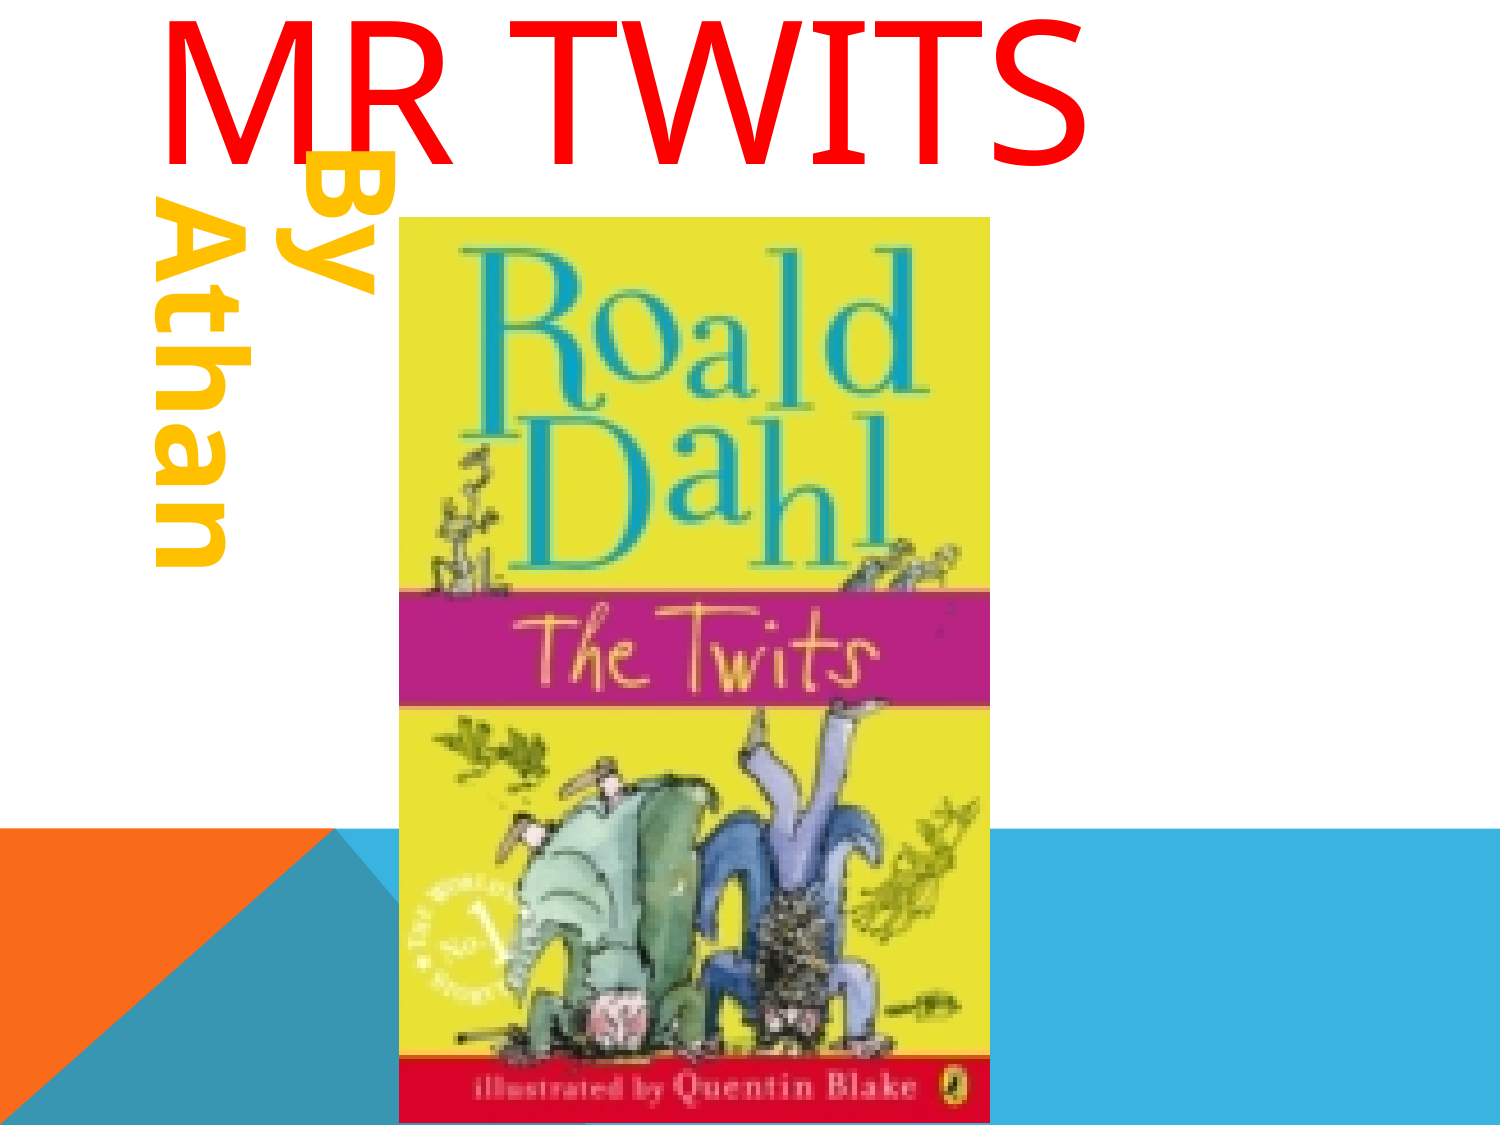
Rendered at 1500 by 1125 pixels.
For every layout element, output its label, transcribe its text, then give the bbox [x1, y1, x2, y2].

picture [398, 217, 990, 1123]
list By Athan [123, 125, 1358, 713]
title MR Twits [135, 19, 1369, 150]
